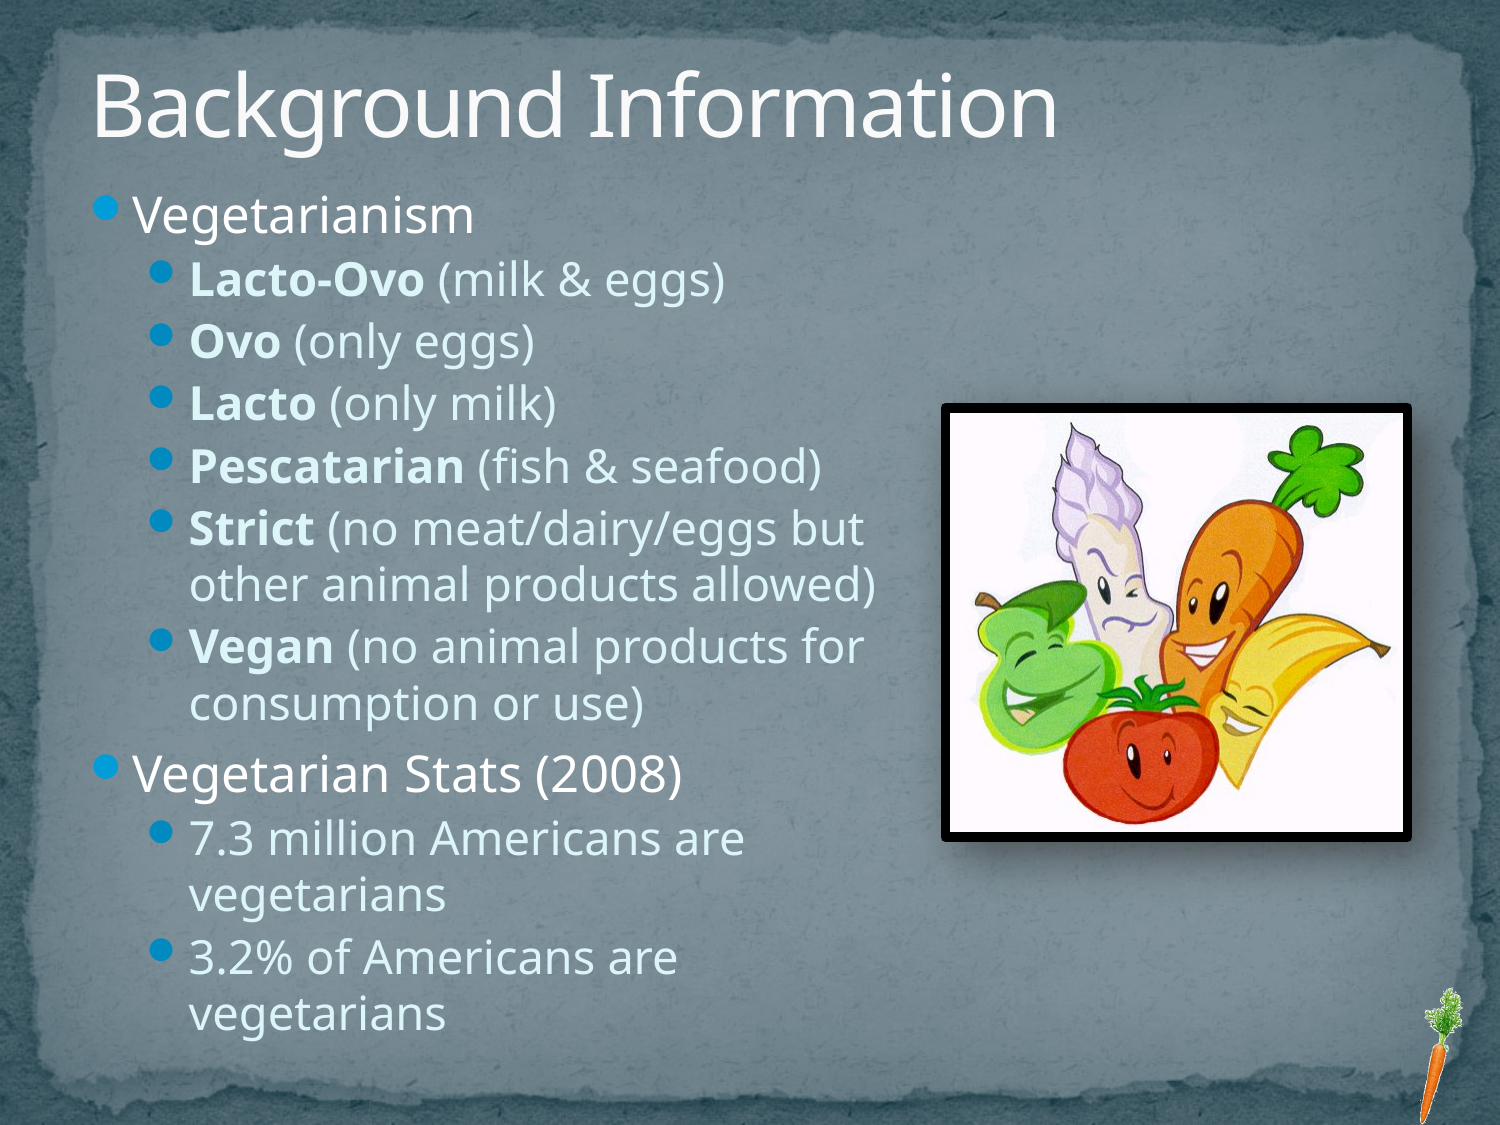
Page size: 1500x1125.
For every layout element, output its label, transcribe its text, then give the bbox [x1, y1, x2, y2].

list Vegetarianism Lacto-Ovo (milk & eggs) Ovo (only eggs) Lacto (only milk) Pescatarian (fish & seafood) Strict (no meat/dairy/eggs but other animal products allowed) Vegan (no animal products for consumption or use) Vegetarian Stats (2008) 7.3 million Americans are vegetarians 3.2% of Americans are vegetarians [75, 174, 900, 1088]
picture [1412, 987, 1467, 1125]
title Background Information [74, 0, 1425, 163]
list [952, 415, 1402, 831]
